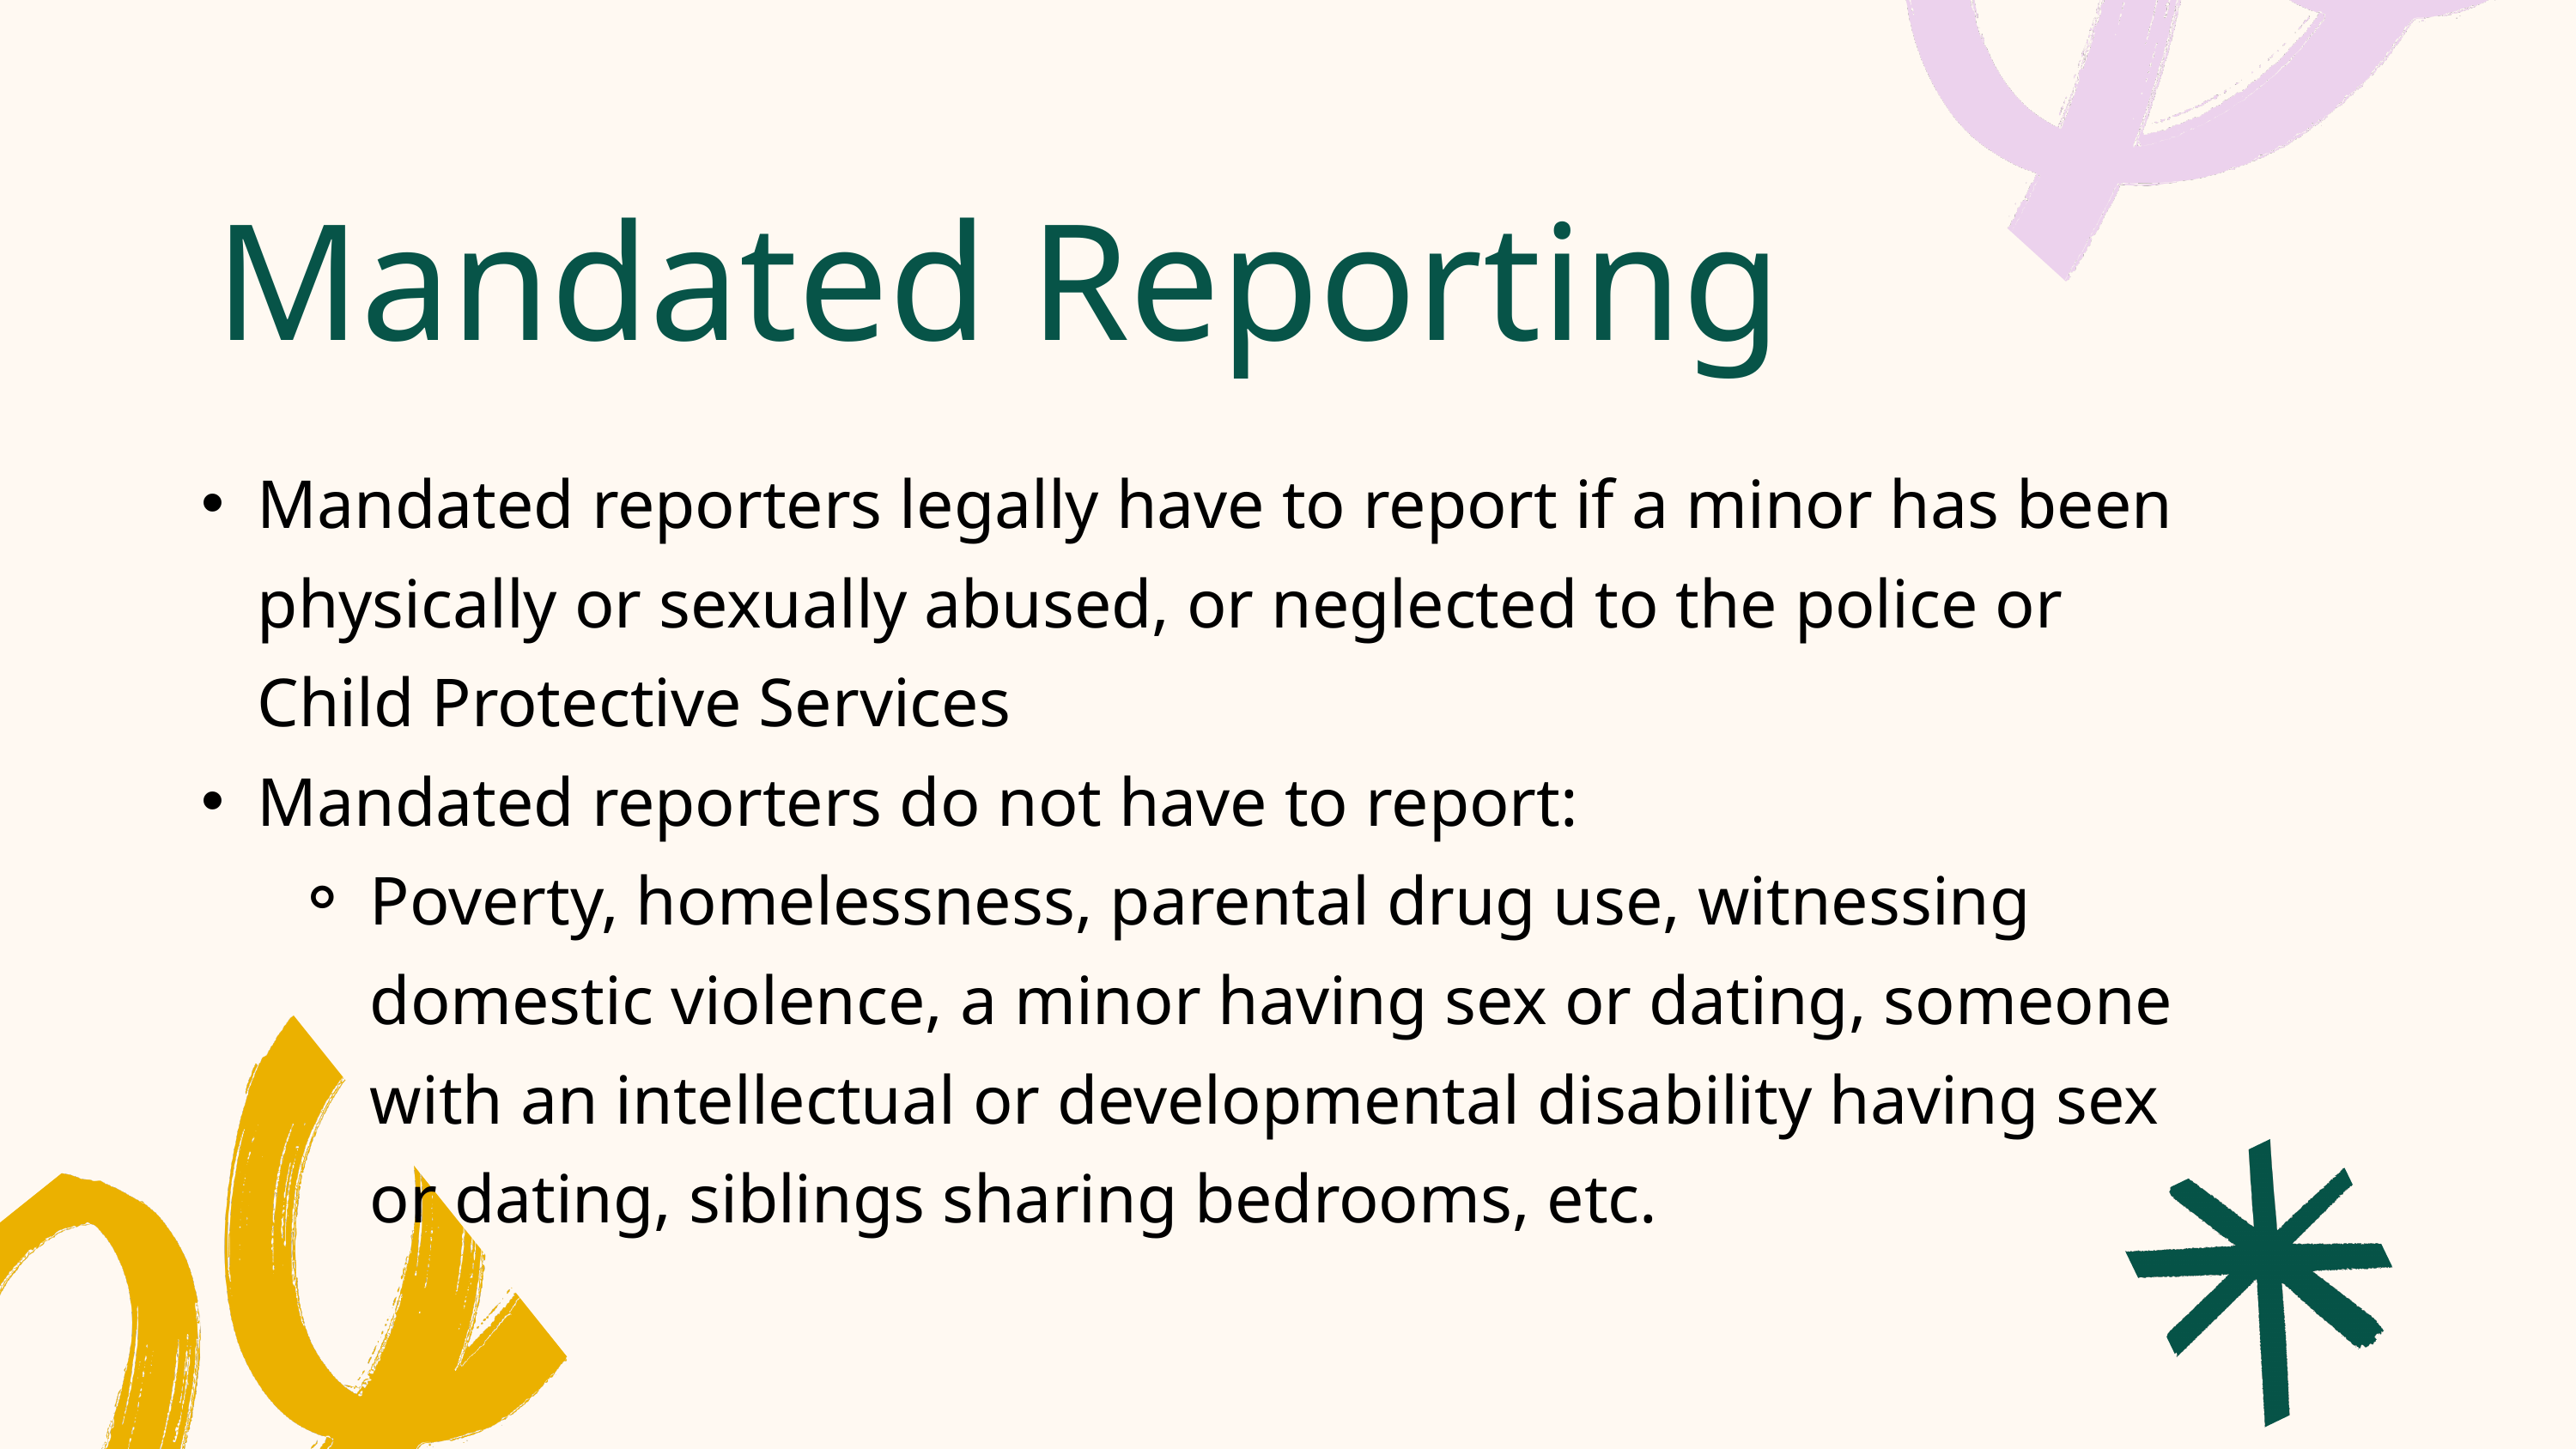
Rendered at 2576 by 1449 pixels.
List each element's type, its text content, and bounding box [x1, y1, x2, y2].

text_box Mandated Reporting [144, 179, 1895, 373]
text_box [0, 1106, 641, 1449]
text_box [2118, 1115, 2432, 1449]
text_box Mandated reporters legally have to report if a minor has been physically or sexually abused, or neglected to the police or Child Protective Services Mandated reporters do not have to report: Poverty, homelessness, parental drug use, witnessing domestic violence, a minor having sex or dating, someone with an intellectual or developmental disability having sex or dating, siblings sharing bedrooms, etc. [144, 442, 2230, 1237]
text_box [1787, 0, 2576, 456]
